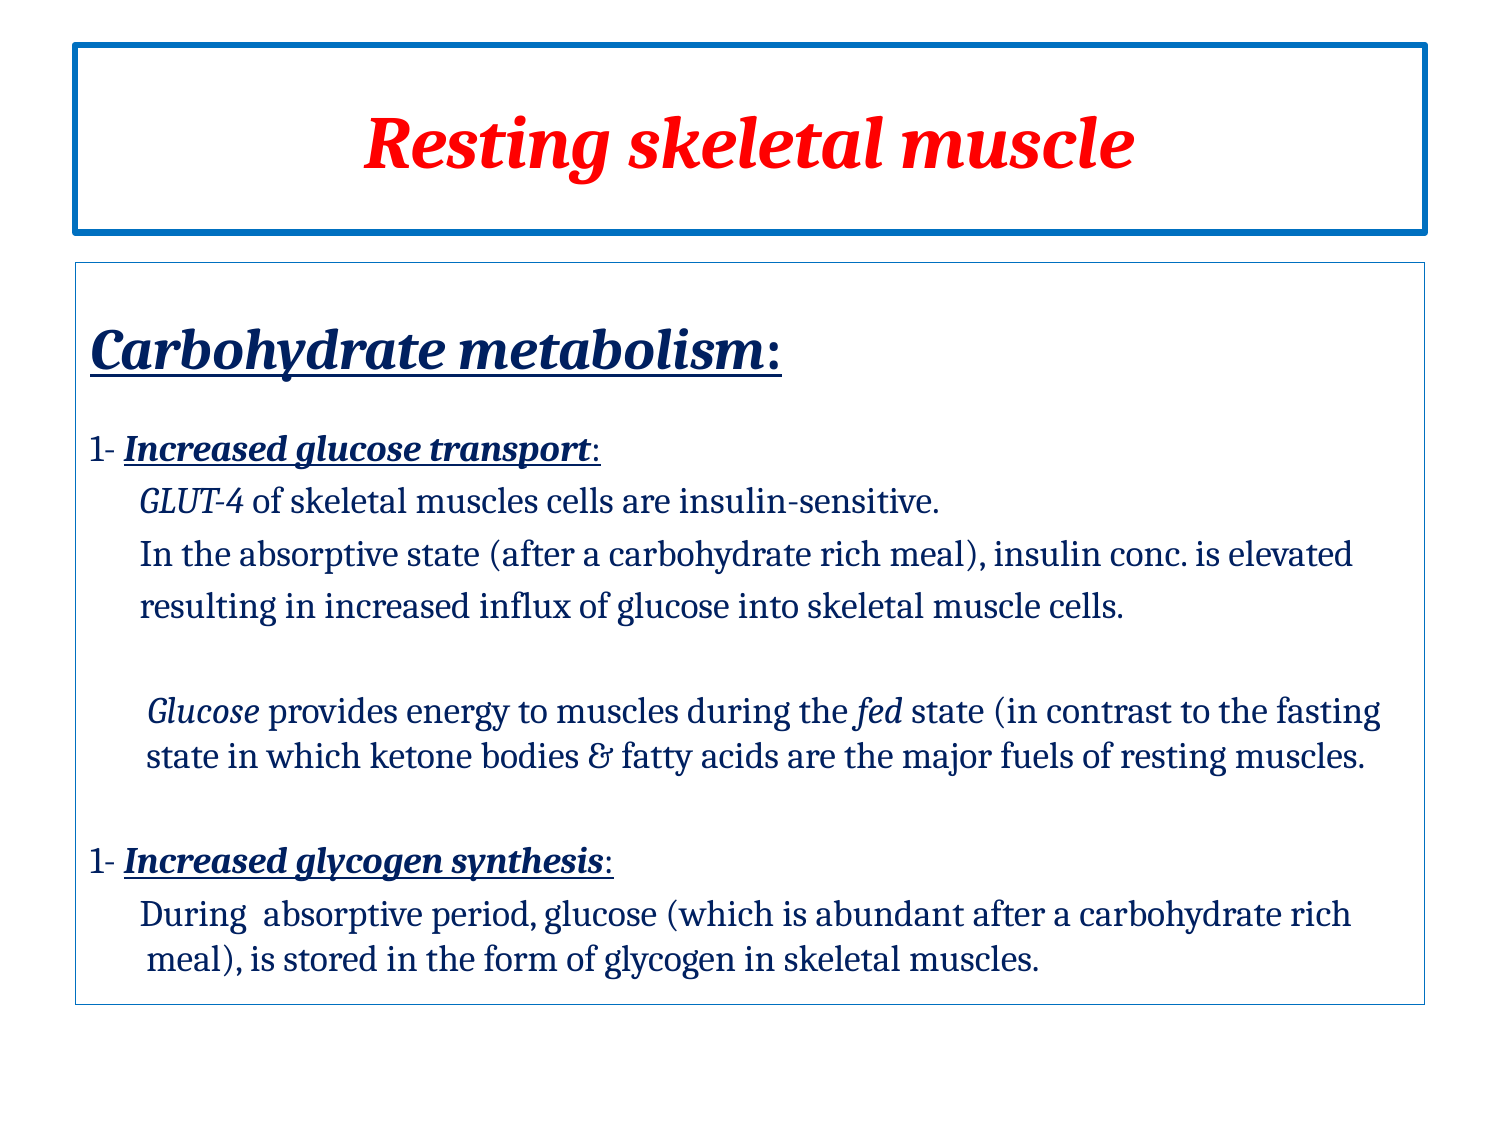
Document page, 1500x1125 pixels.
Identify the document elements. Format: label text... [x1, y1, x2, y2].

title Resting skeletal muscle [75, 45, 1425, 233]
list Carbohydrate metabolism: 1- Increased glucose transport: GLUT-4 of skeletal muscles cells are insulin-sensitive. In the absorptive state (after a carbohydrate rich meal), insulin conc. is elevated resulting in increased influx of glucose into skeletal muscle cells. Glucose provides energy to muscles during the fed state (in contrast to the fasting state in which ketone bodies & fatty acids are the major fuels of resting muscles. 1- Increased glycogen synthesis: During absorptive period, glucose (which is abundant after a carbohydrate rich meal), is stored in the form of glycogen in skeletal muscles. [75, 262, 1425, 1005]
